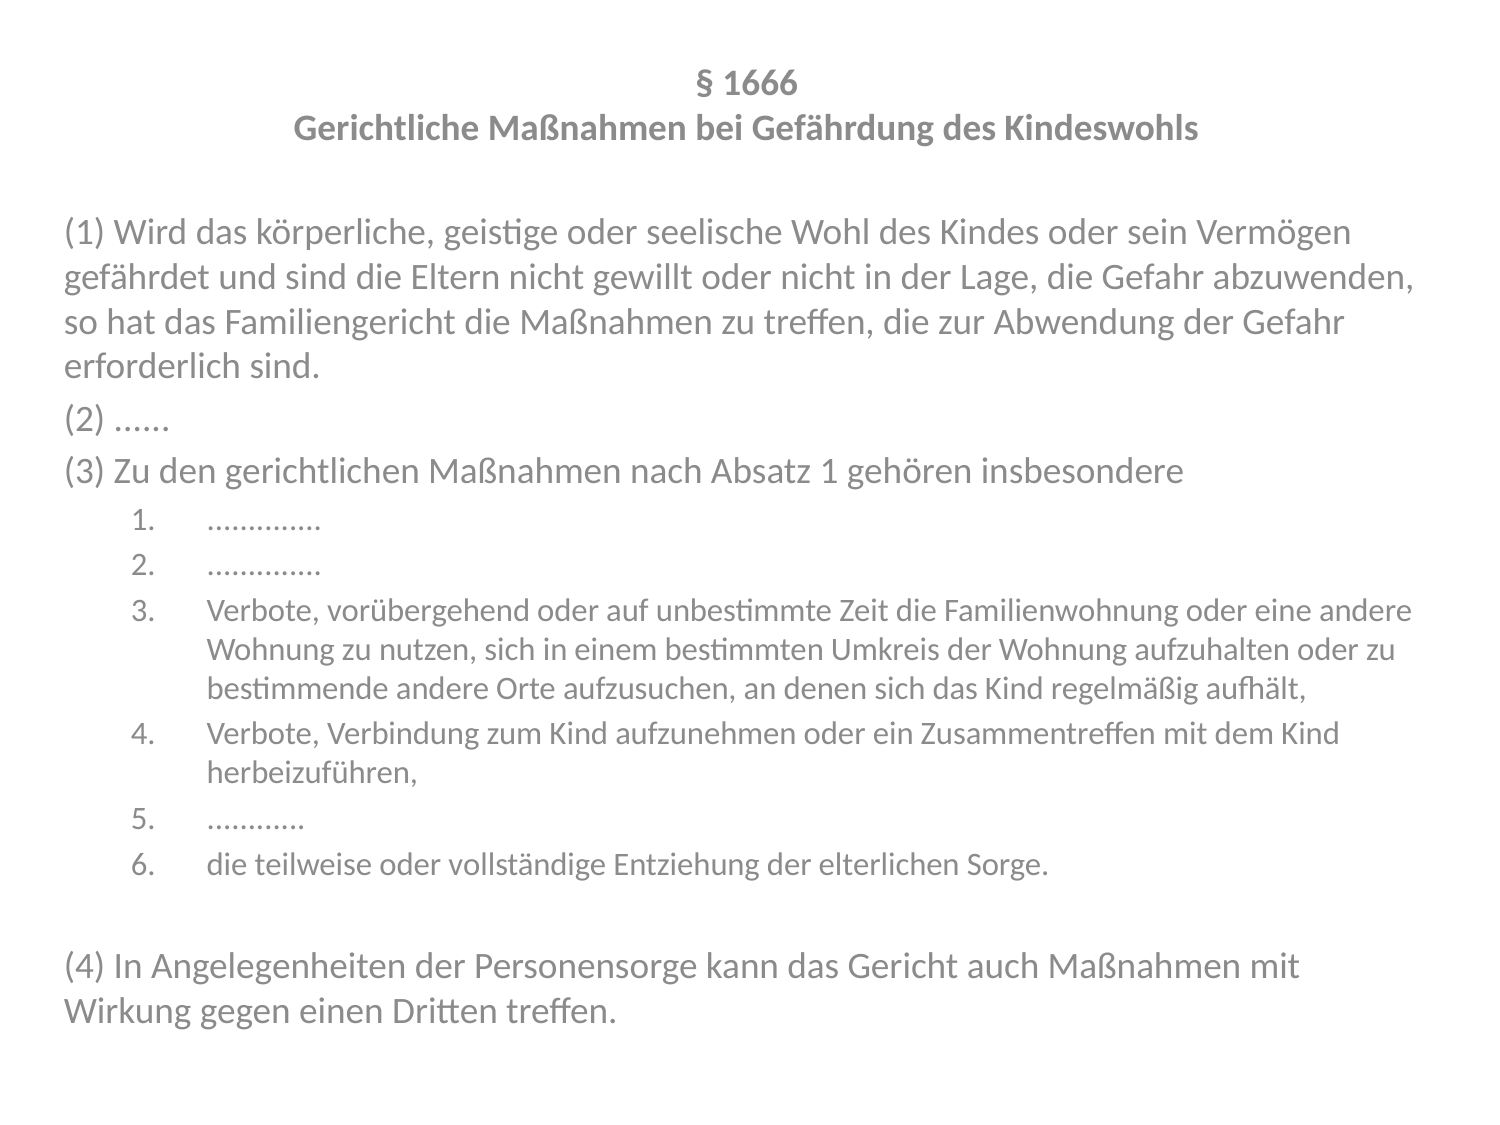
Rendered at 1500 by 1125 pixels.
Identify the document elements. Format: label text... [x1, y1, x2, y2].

subtitle § 1666 Gerichtliche Maßnahmen bei Gefährdung des Kindeswohls (1) Wird das körperliche, geistige oder seelische Wohl des Kindes oder sein Vermögen gefährdet und sind die Eltern nicht gewillt oder nicht in der Lage, die Gefahr abzuwenden, so hat das Familiengericht die Maßnahmen zu treffen, die zur Abwendung der Gefahr erforderlich sind. (2) ...... (3) Zu den gerichtlichen Maßnahmen nach Absatz 1 gehören insbesondere .............. .............. Verbote, vorübergehend oder auf unbestimmte Zeit die Familienwohnung oder eine andere Wohnung zu nutzen, sich in einem bestimmten Umkreis der Wohnung aufzuhalten oder zu bestimmende andere Orte aufzusuchen, an denen sich das Kind regelmäßig aufhält, Verbote, Verbindung zum Kind aufzunehmen oder ein Zusammentreffen mit dem Kind herbeizuführen, ............ die teilweise oder vollständige Entziehung der elterlichen Sorge. (4) In Angelegenheiten der Personensorge kann das Gericht auch Maßnahmen mit Wirkung gegen einen Dritten treffen. [48, 50, 1446, 1063]
